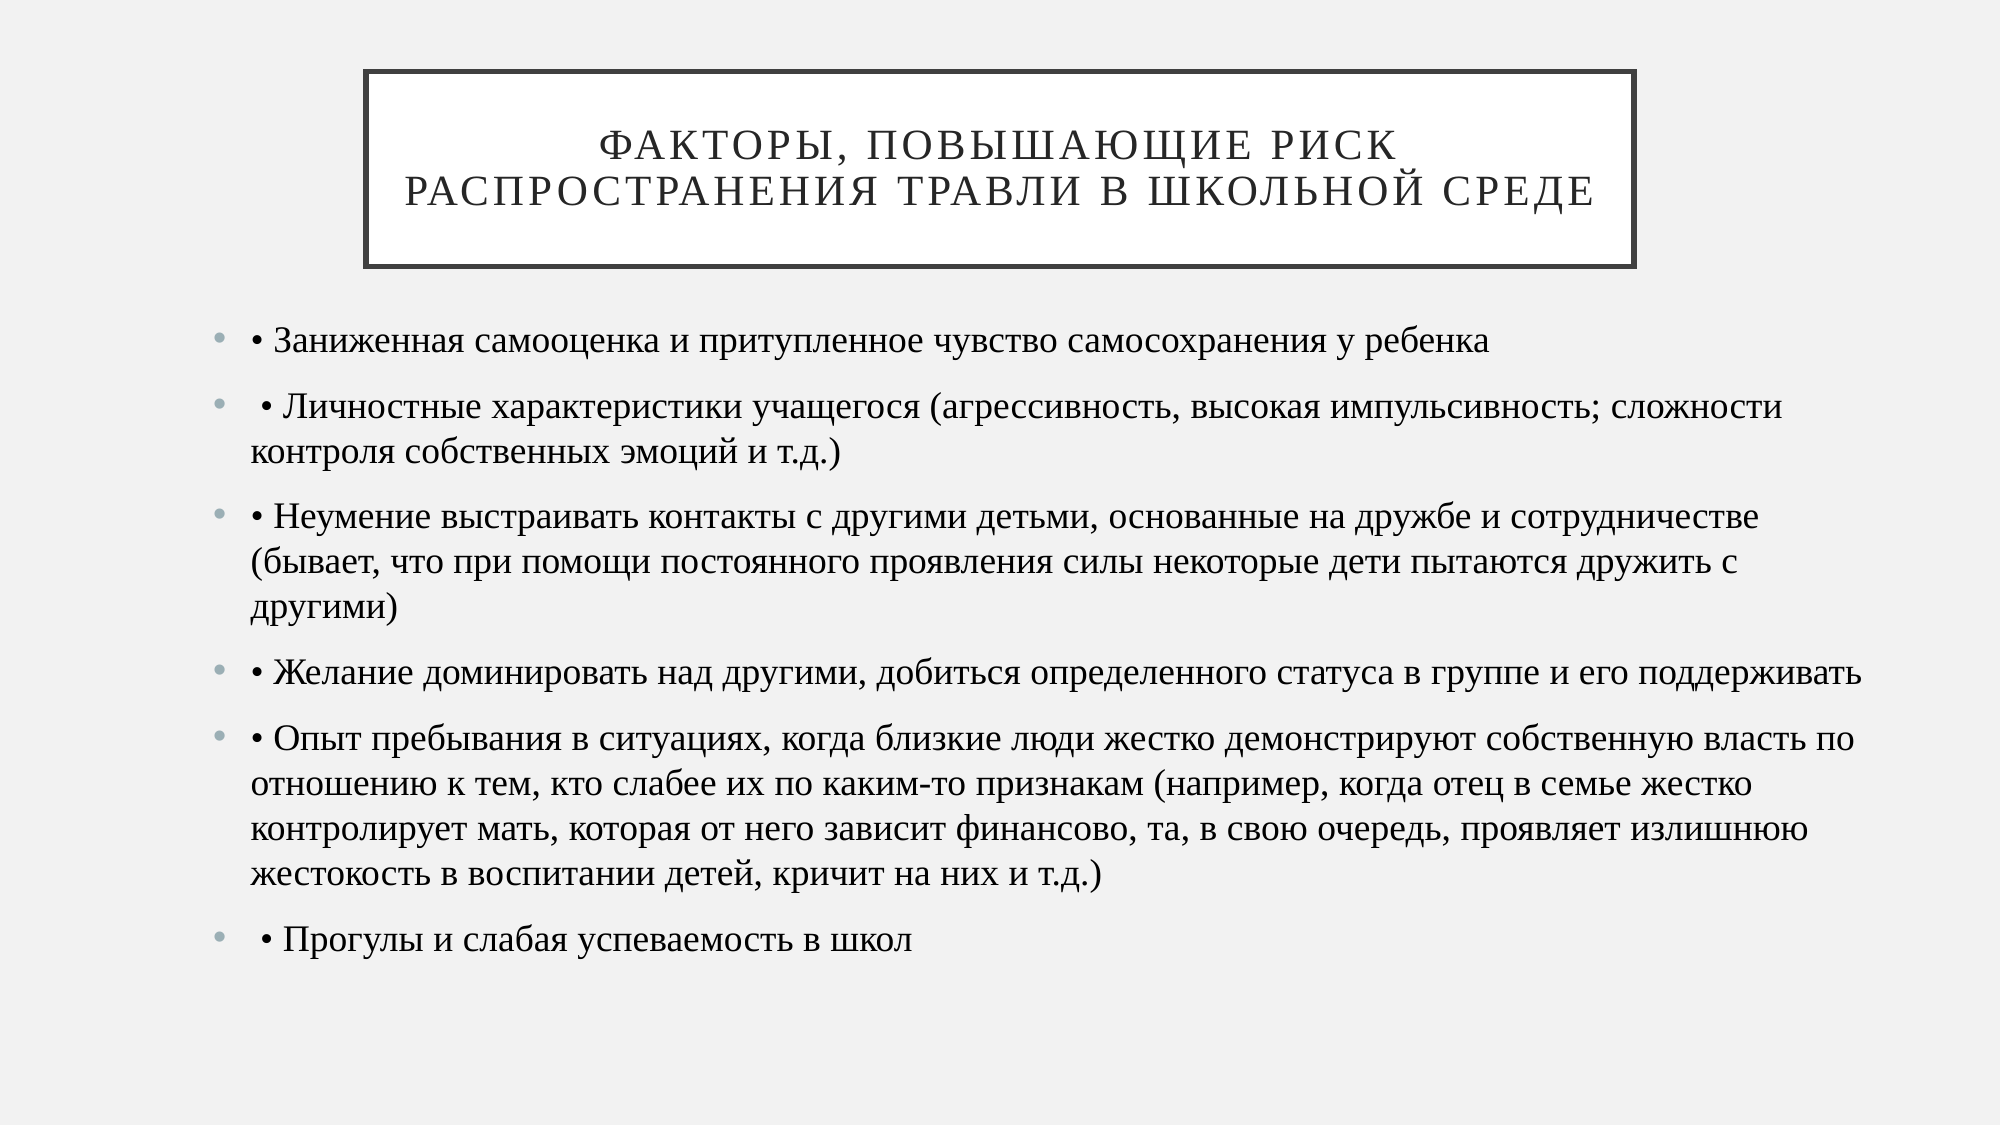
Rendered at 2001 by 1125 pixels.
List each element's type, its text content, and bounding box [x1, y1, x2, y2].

title ФАКТОРЫ, ПОВЫШАЮЩИЕ РИСК РАСПРОСТРАНЕНИЯ ТРАВЛИ В ШКОЛЬНОЙ СРЕДе [363, 69, 1637, 269]
list • Заниженная самооценка и притупленное чувство самосохранения у ребенка • Личностные характеристики учащегося (агрессивность, высокая импульсивность; сложности контроля собственных эмоций и т.д.) • Неумение выстраивать контакты с другими детьми, основанные на дружбе и сотрудничестве (бывает, что при помощи постоянного проявления силы некоторые дети пытаются дружить с другими) • Желание доминировать над другими, добиться определенного статуса в группе и его поддерживать • Опыт пребывания в ситуациях, когда близкие люди жестко демонстрируют собственную власть по отношению к тем, кто слабее их по каким-то признакам (например, когда отец в семье жестко контролирует мать, которая от него зависит финансово, та, в свою очередь, проявляет излишнюю жестокость в воспитании детей, кричит на них и т.д.) • Прогулы и слабая успеваемость в школ [198, 307, 1907, 1125]
